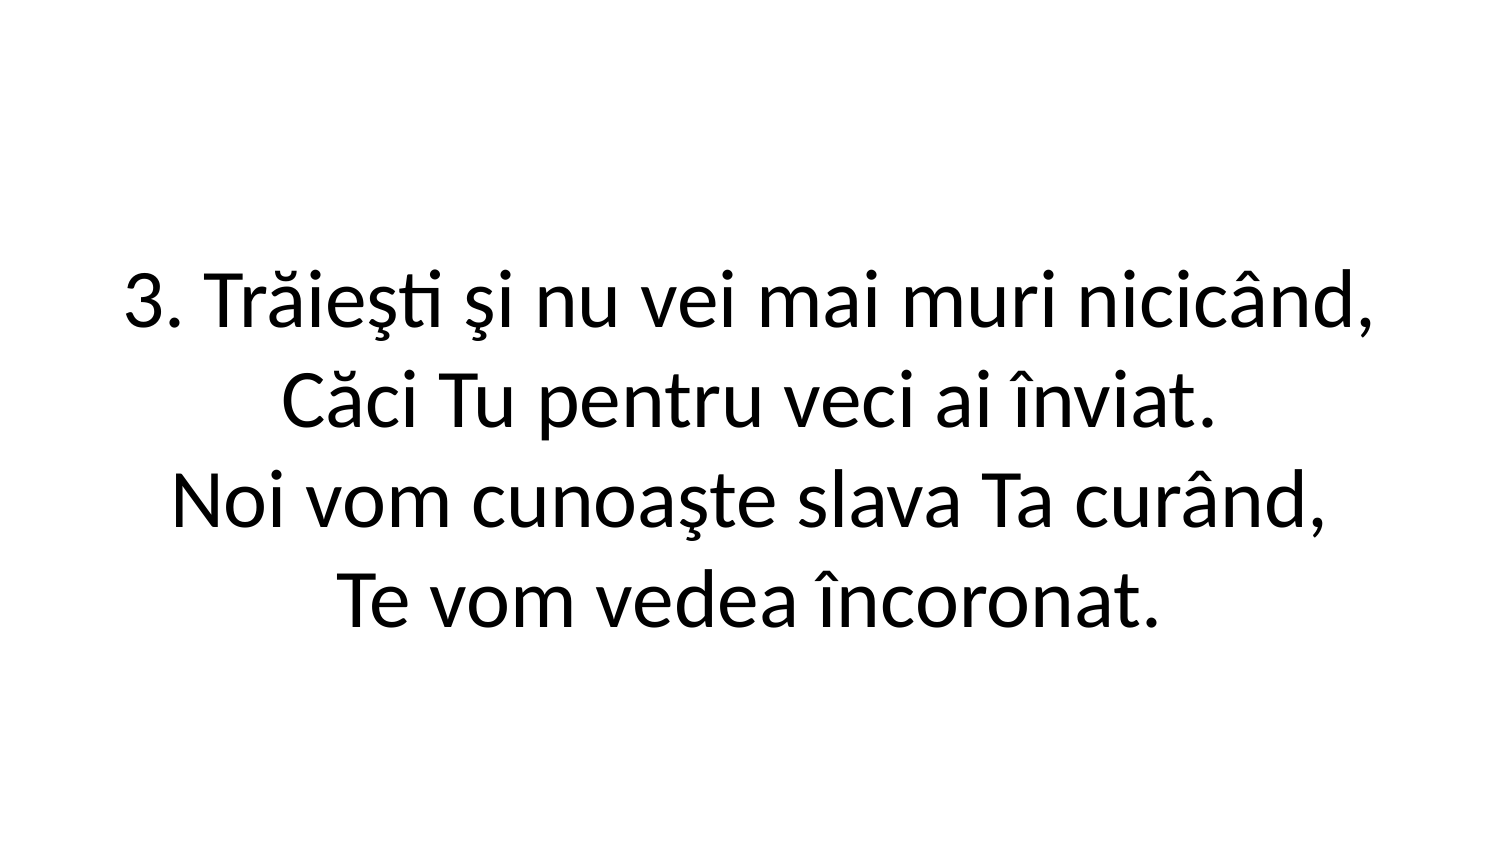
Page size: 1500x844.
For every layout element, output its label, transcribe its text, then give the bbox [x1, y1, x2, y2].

text_box 3. Trăieşti şi nu vei mai muri nicicând, Căci Tu pentru veci ai înviat. Noi vom cunoaşte slava Ta curând, Te vom vedea încoronat. [107, 192, 1393, 652]
